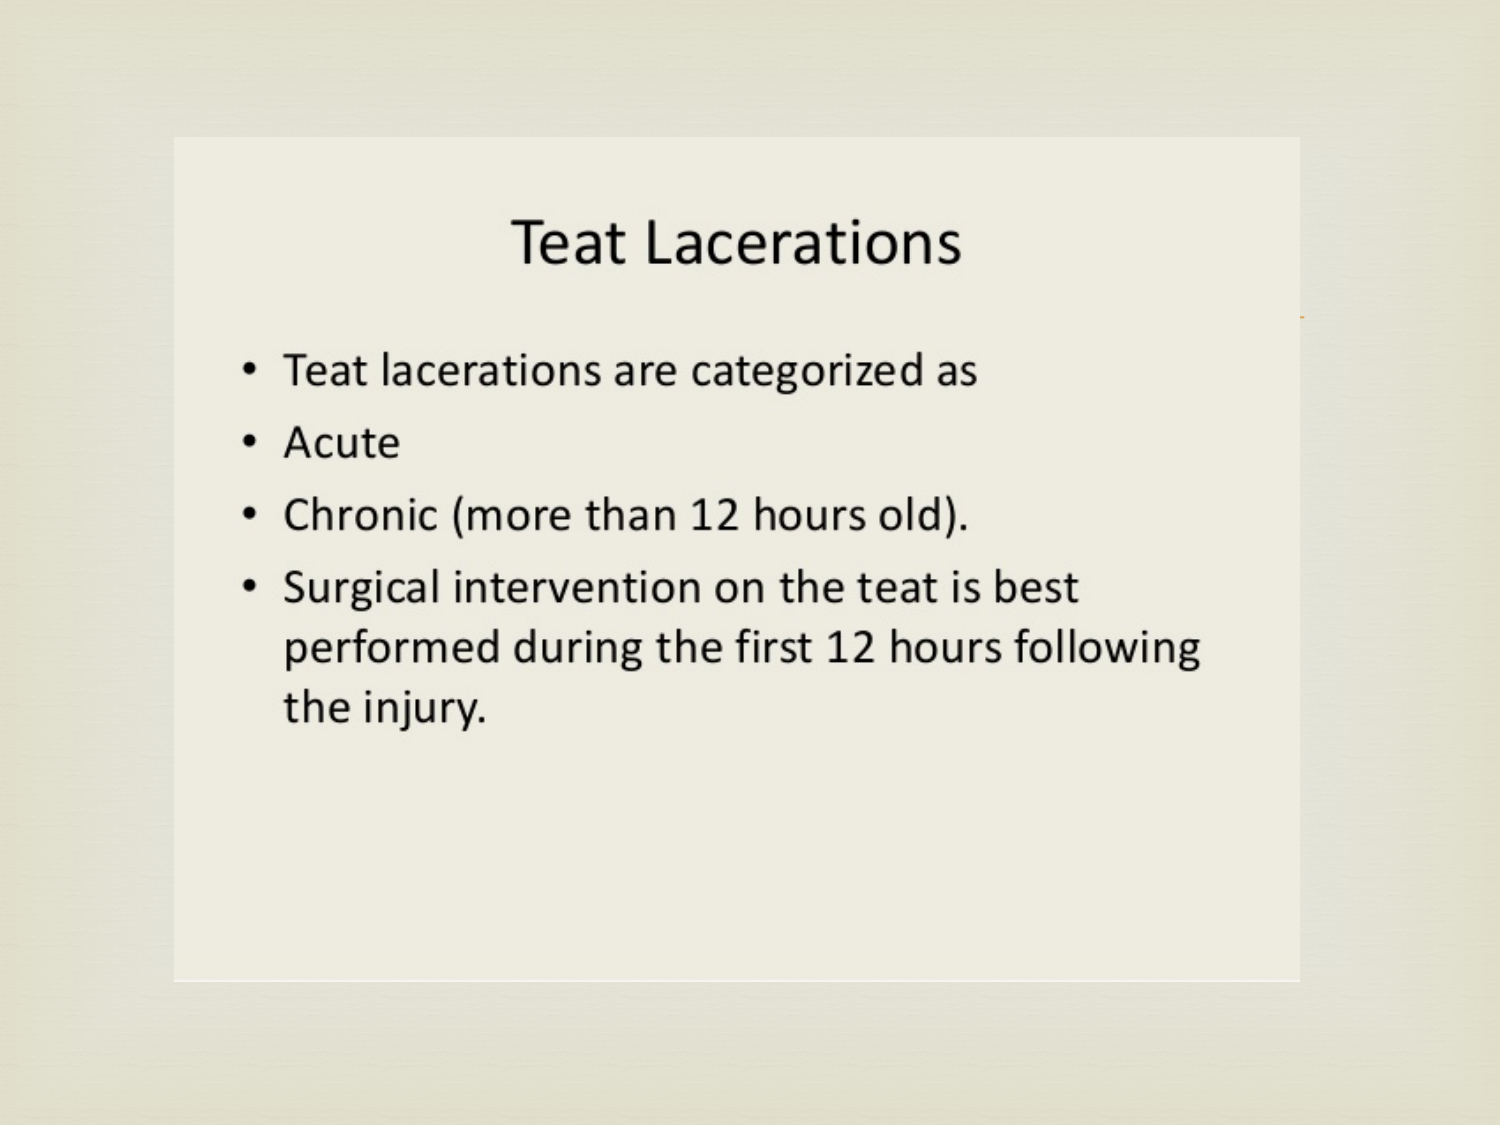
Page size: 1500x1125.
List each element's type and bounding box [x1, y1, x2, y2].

list [174, 136, 1301, 983]
